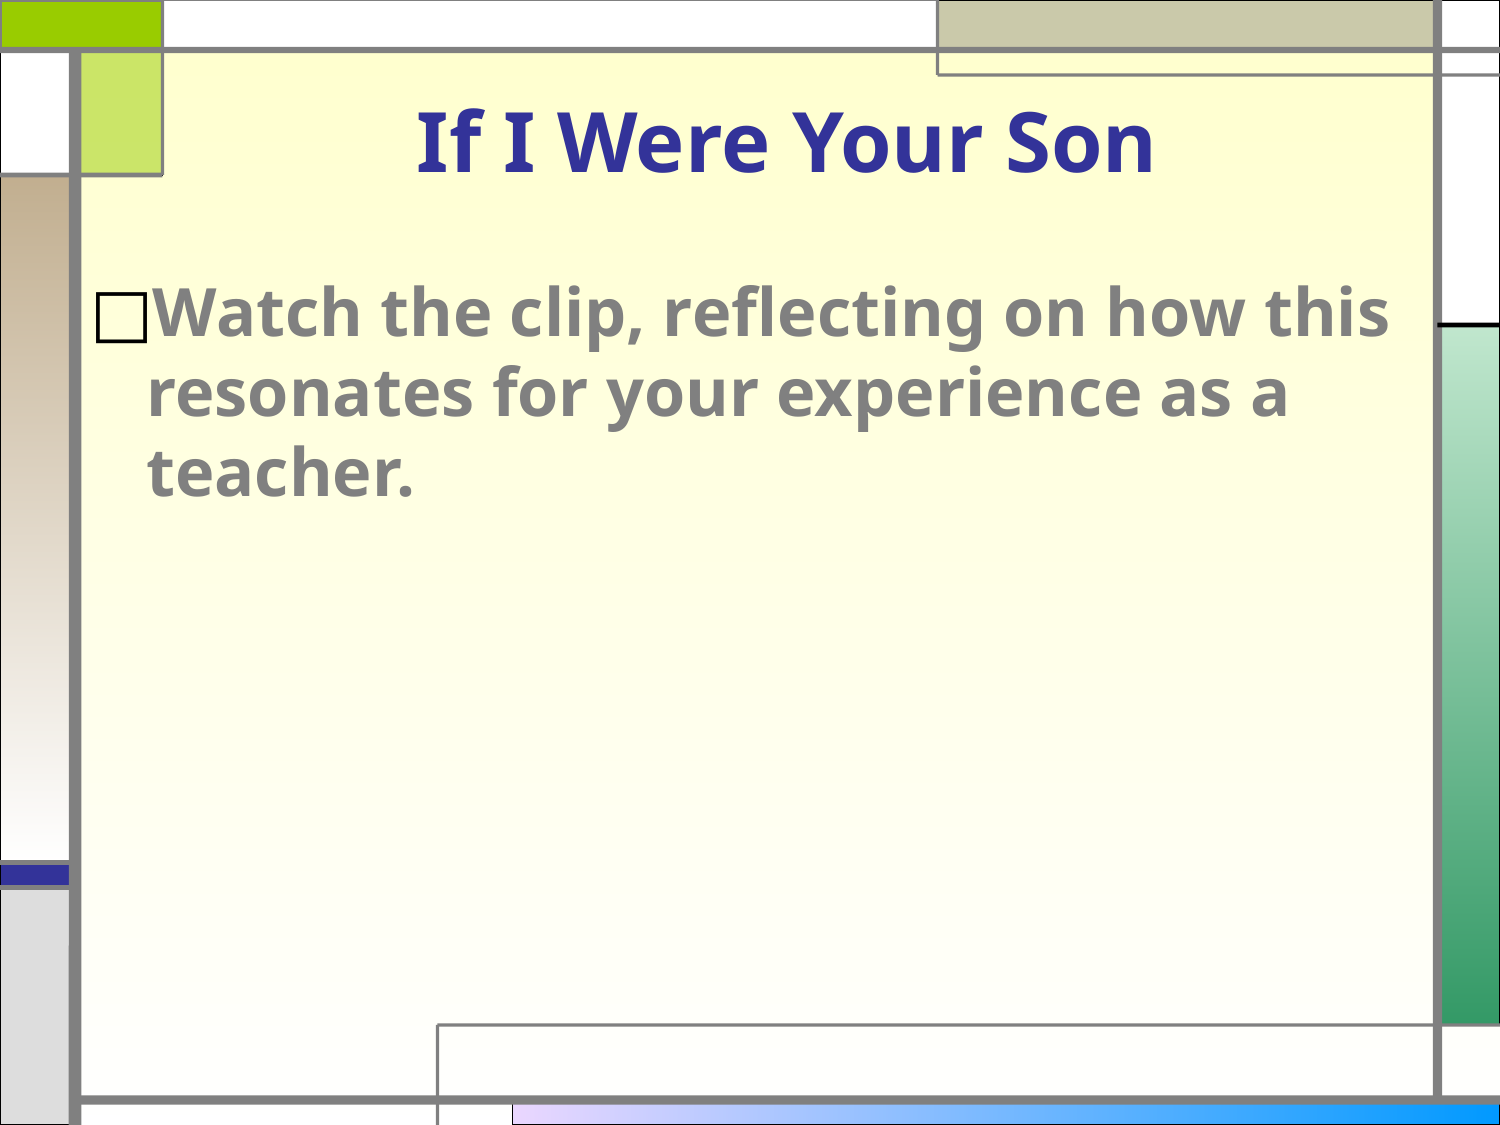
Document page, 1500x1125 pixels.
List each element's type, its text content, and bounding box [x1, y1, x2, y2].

list Watch the clip, reflecting on how this resonates for your experience as a teacher. [74, 262, 1426, 1006]
title If I Were Your Son [149, 44, 1426, 233]
